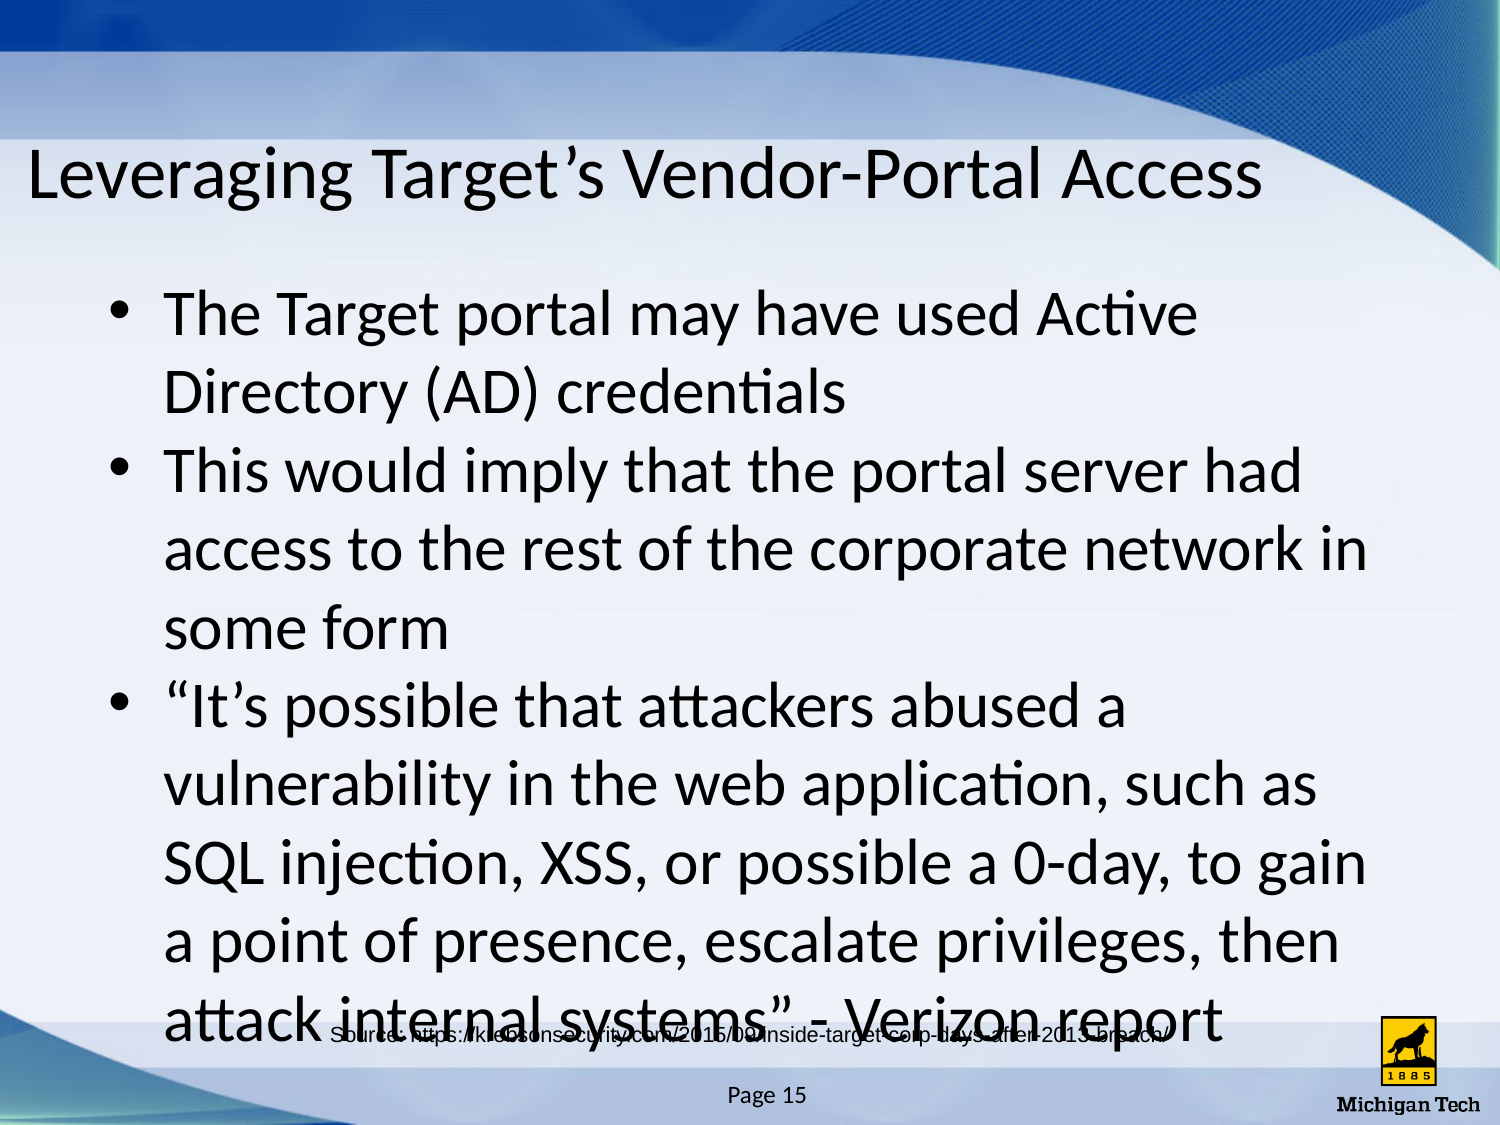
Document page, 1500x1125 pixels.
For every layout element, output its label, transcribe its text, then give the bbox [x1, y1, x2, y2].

text_box Source: https://krebsonsecurity.com/2015/09/inside-target-corp-days-after-2013-breach/ [314, 1013, 1185, 1055]
title Leveraging Target’s Vendor-Portal Access [12, 75, 1363, 263]
picture [0, 0, 1500, 1125]
list The Target portal may have used Active Directory (AD) credentials This would imply that the portal server had access to the rest of the corporate network in some form “It’s possible that attackers abused a vulnerability in the web application, such as SQL injection, XSS, or possible a 0-day, to gain a point of presence, escalate privileges, then attack internal systems” - Verizon report [75, 262, 1425, 1063]
